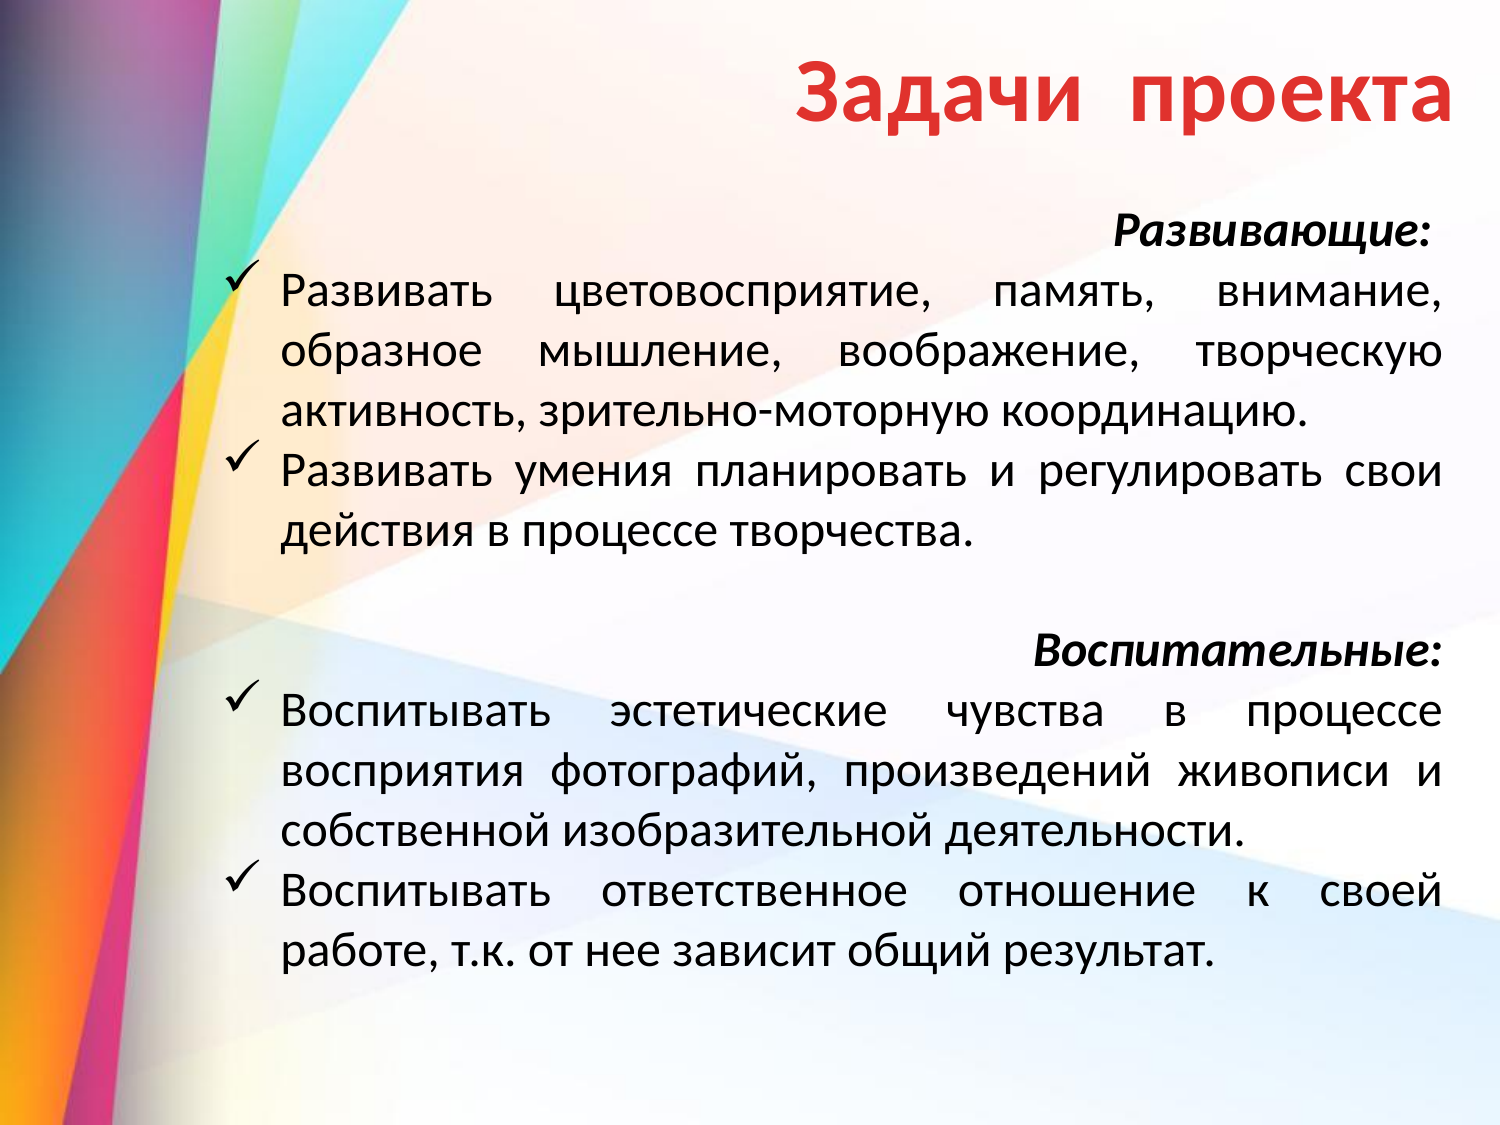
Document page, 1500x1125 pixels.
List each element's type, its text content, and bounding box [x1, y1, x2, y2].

text_box Задачи проекта [780, 22, 1494, 148]
text_box Развивающие: Развивать цветовосприятие, память, внимание, образное мышление, воображение, творческую активность, зрительно-моторную координацию. Развивать умения планировать и регулировать свои действия в процессе творчества. Воспитательные: Воспитывать эстетические чувства в процессе восприятия фотографий, произведений живописи и собственной изобразительной деятельности. Воспитывать ответственное отношение к своей работе, т.к. от нее зависит общий результат. [206, 188, 1459, 984]
picture [0, 0, 1500, 1125]
